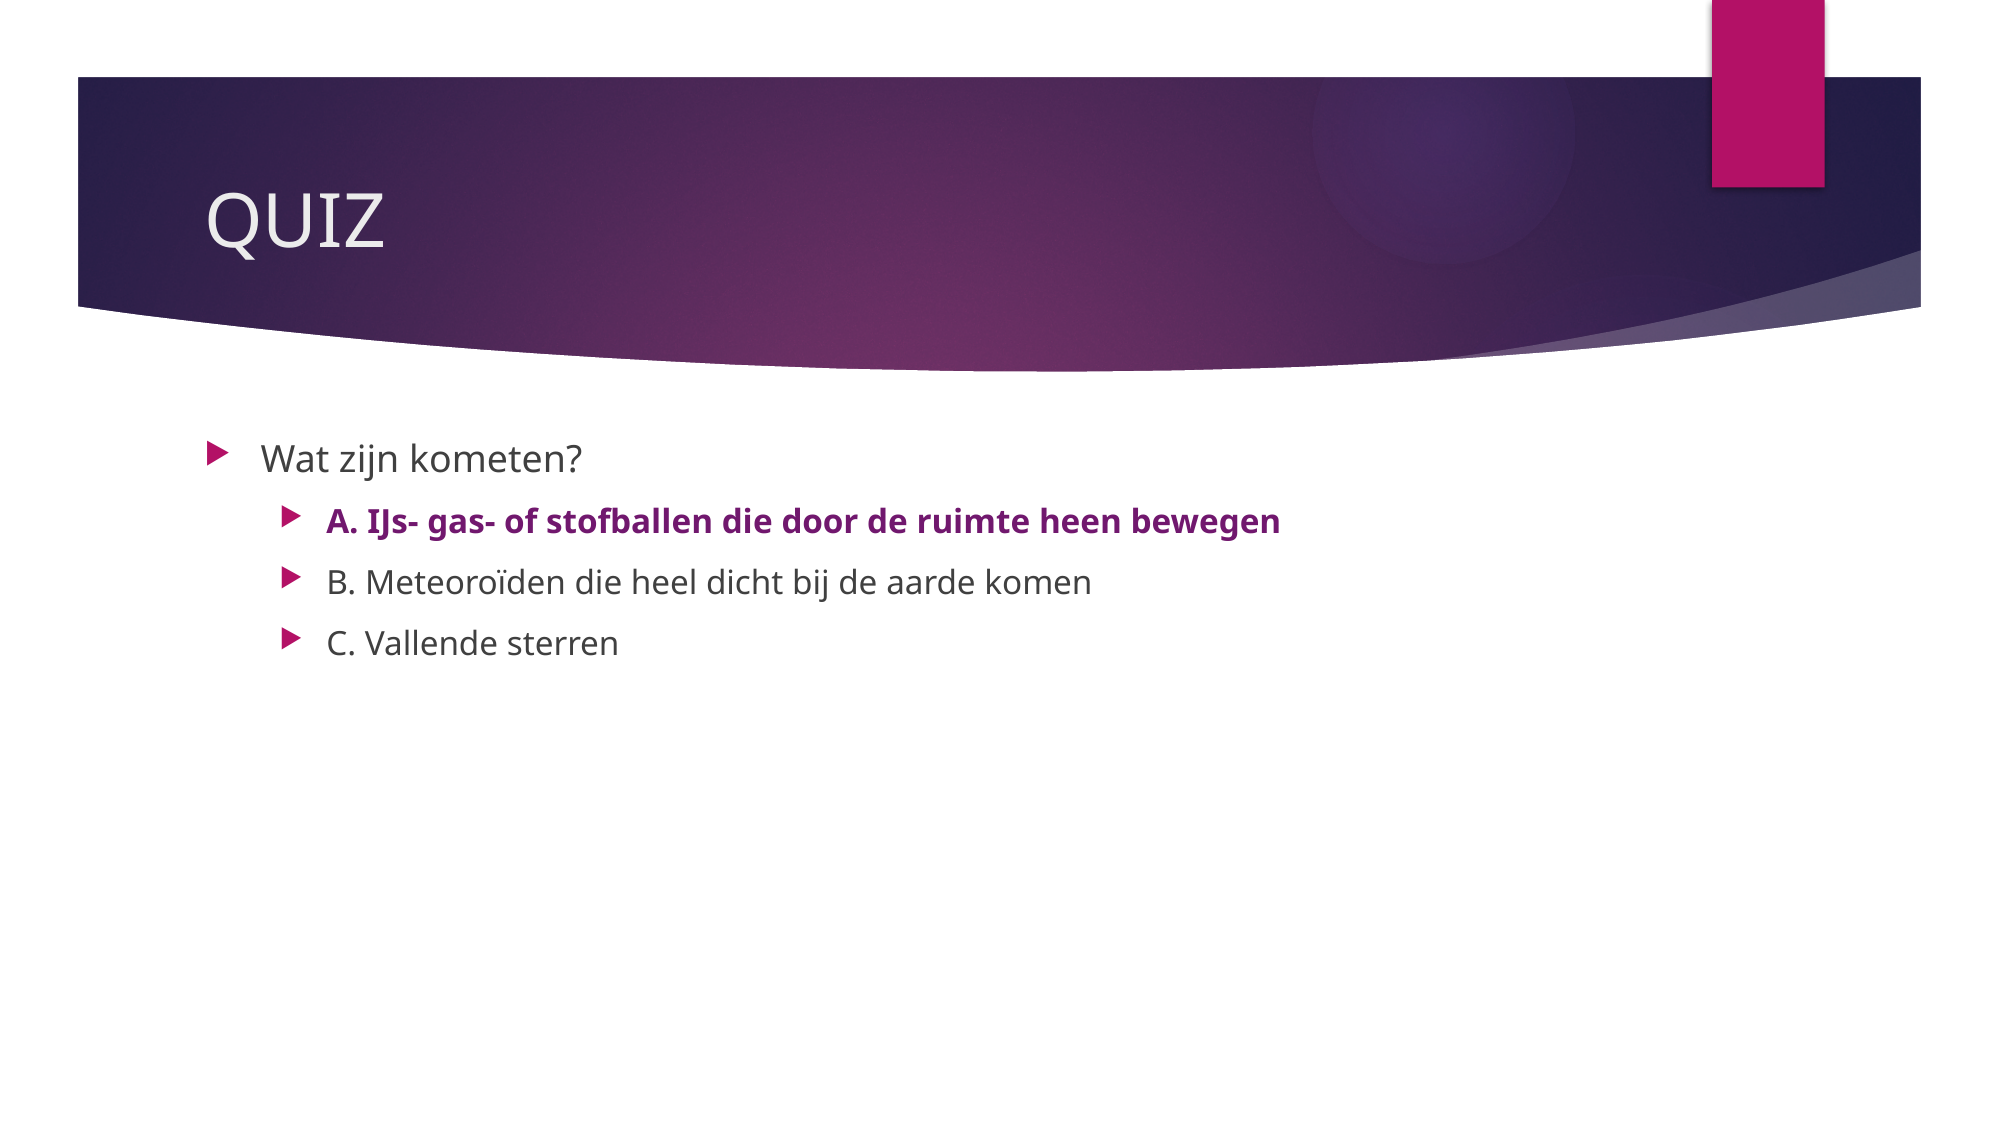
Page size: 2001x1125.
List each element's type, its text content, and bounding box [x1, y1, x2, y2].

title QUIZ [189, 159, 1627, 276]
list Wat zijn kometen? A. IJs- gas- of stofballen die door de ruimte heen bewegen B. Meteoroïden die heel dicht bij de aarde komen C. Vallende sterren [189, 427, 1638, 988]
